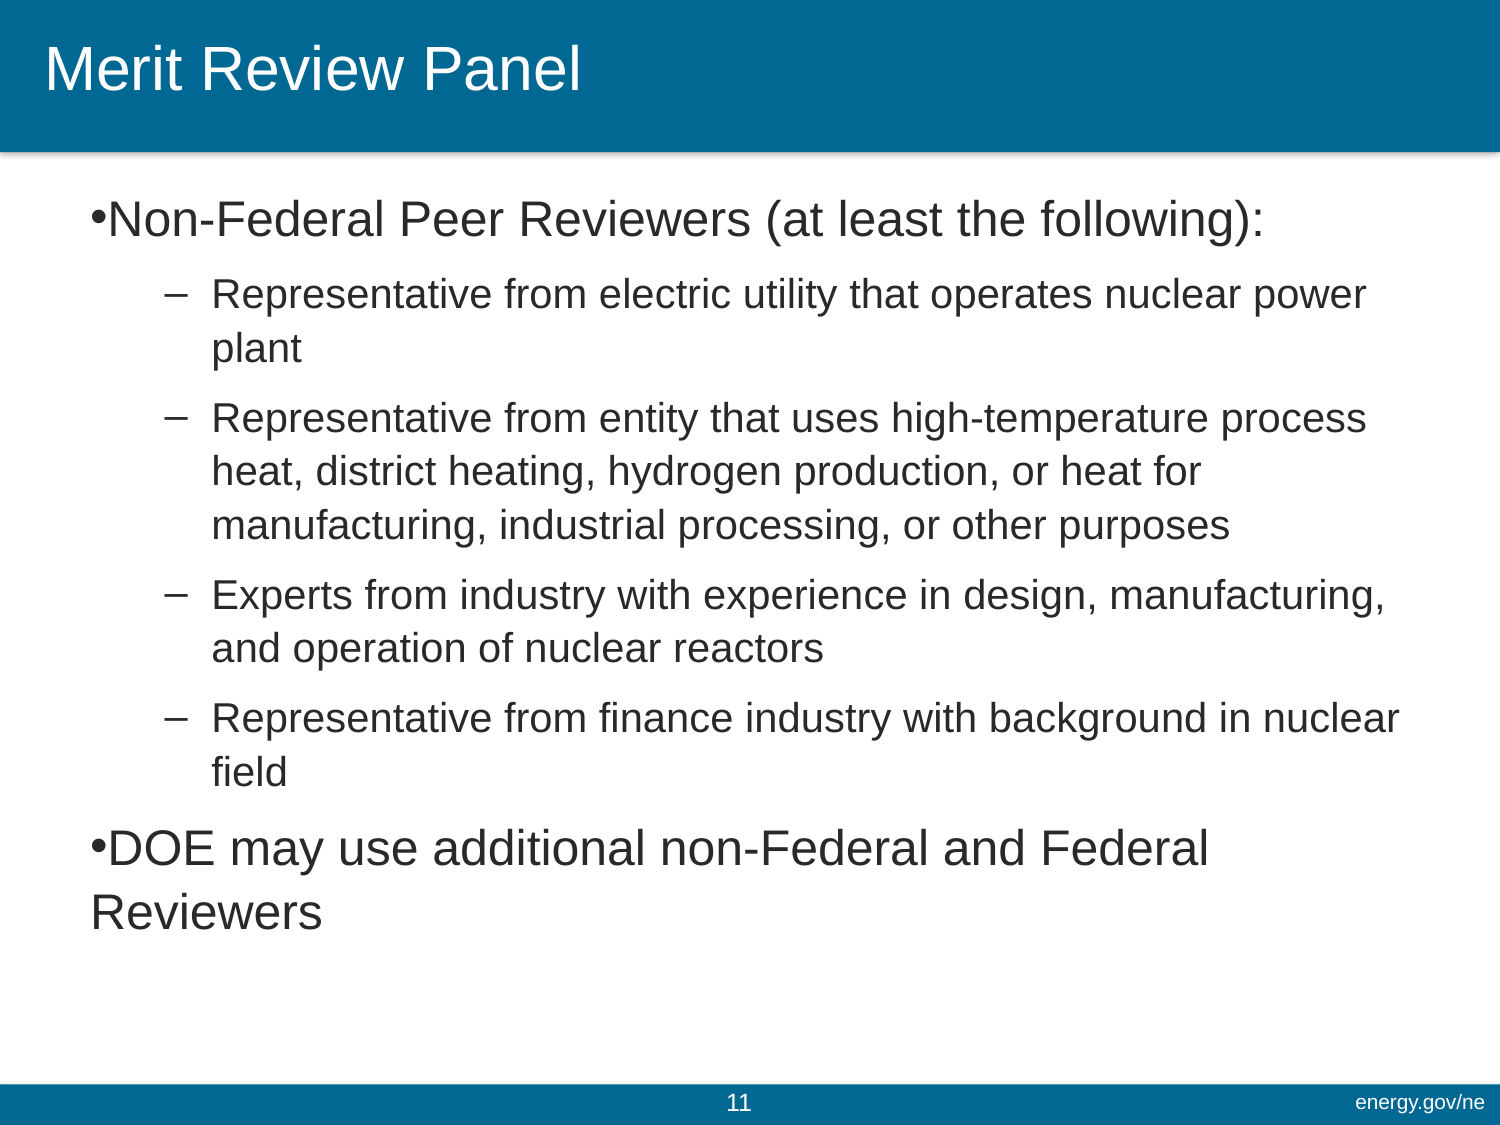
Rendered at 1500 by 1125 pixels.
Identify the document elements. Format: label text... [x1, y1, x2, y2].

title Merit Review Panel [28, 0, 959, 149]
list Non-Federal Peer Reviewers (at least the following): Representative from electric utility that operates nuclear power plant Representative from entity that uses high-temperature process heat, district heating, hydrogen production, or heat for manufacturing, industrial processing, or other purposes Experts from industry with experience in design, manufacturing, and operation of nuclear reactors Representative from finance industry with background in nuclear field DOE may use additional non-Federal and Federal Reviewers [74, 174, 1426, 1062]
